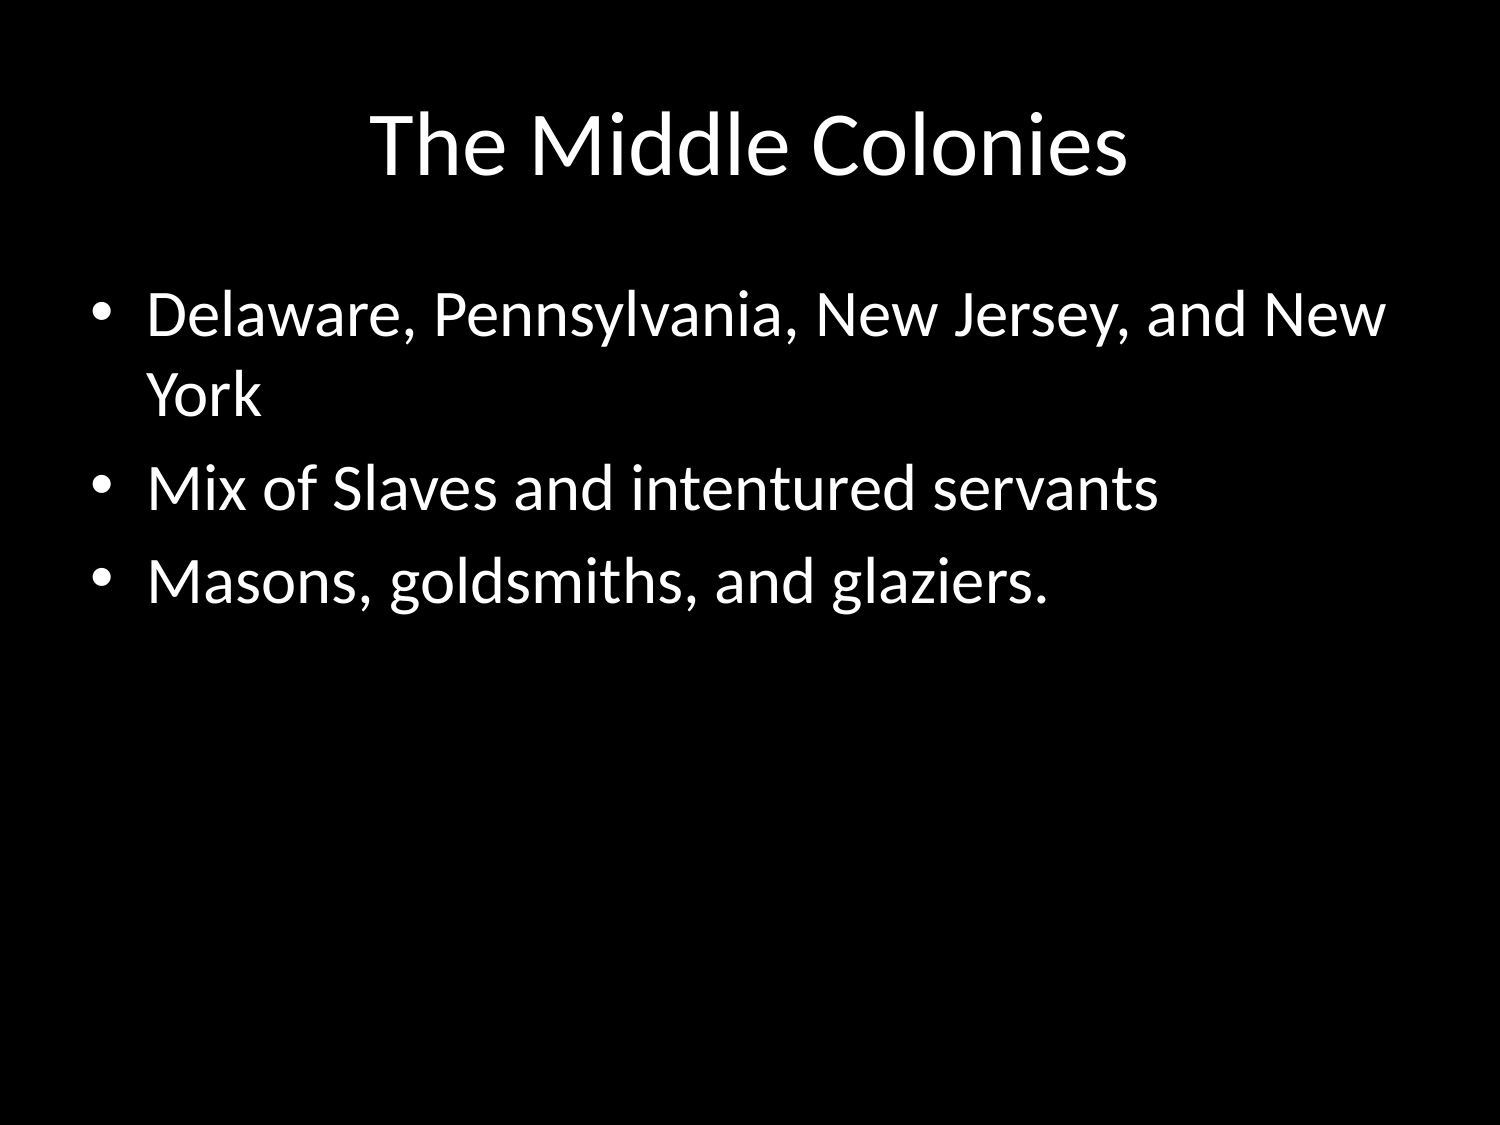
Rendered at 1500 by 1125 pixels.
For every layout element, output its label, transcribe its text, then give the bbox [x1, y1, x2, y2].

list Delaware, Pennsylvania, New Jersey, and New York Mix of Slaves and intentured servants Masons, goldsmiths, and glaziers. [75, 262, 1425, 1005]
title The Middle Colonies [75, 45, 1425, 233]
